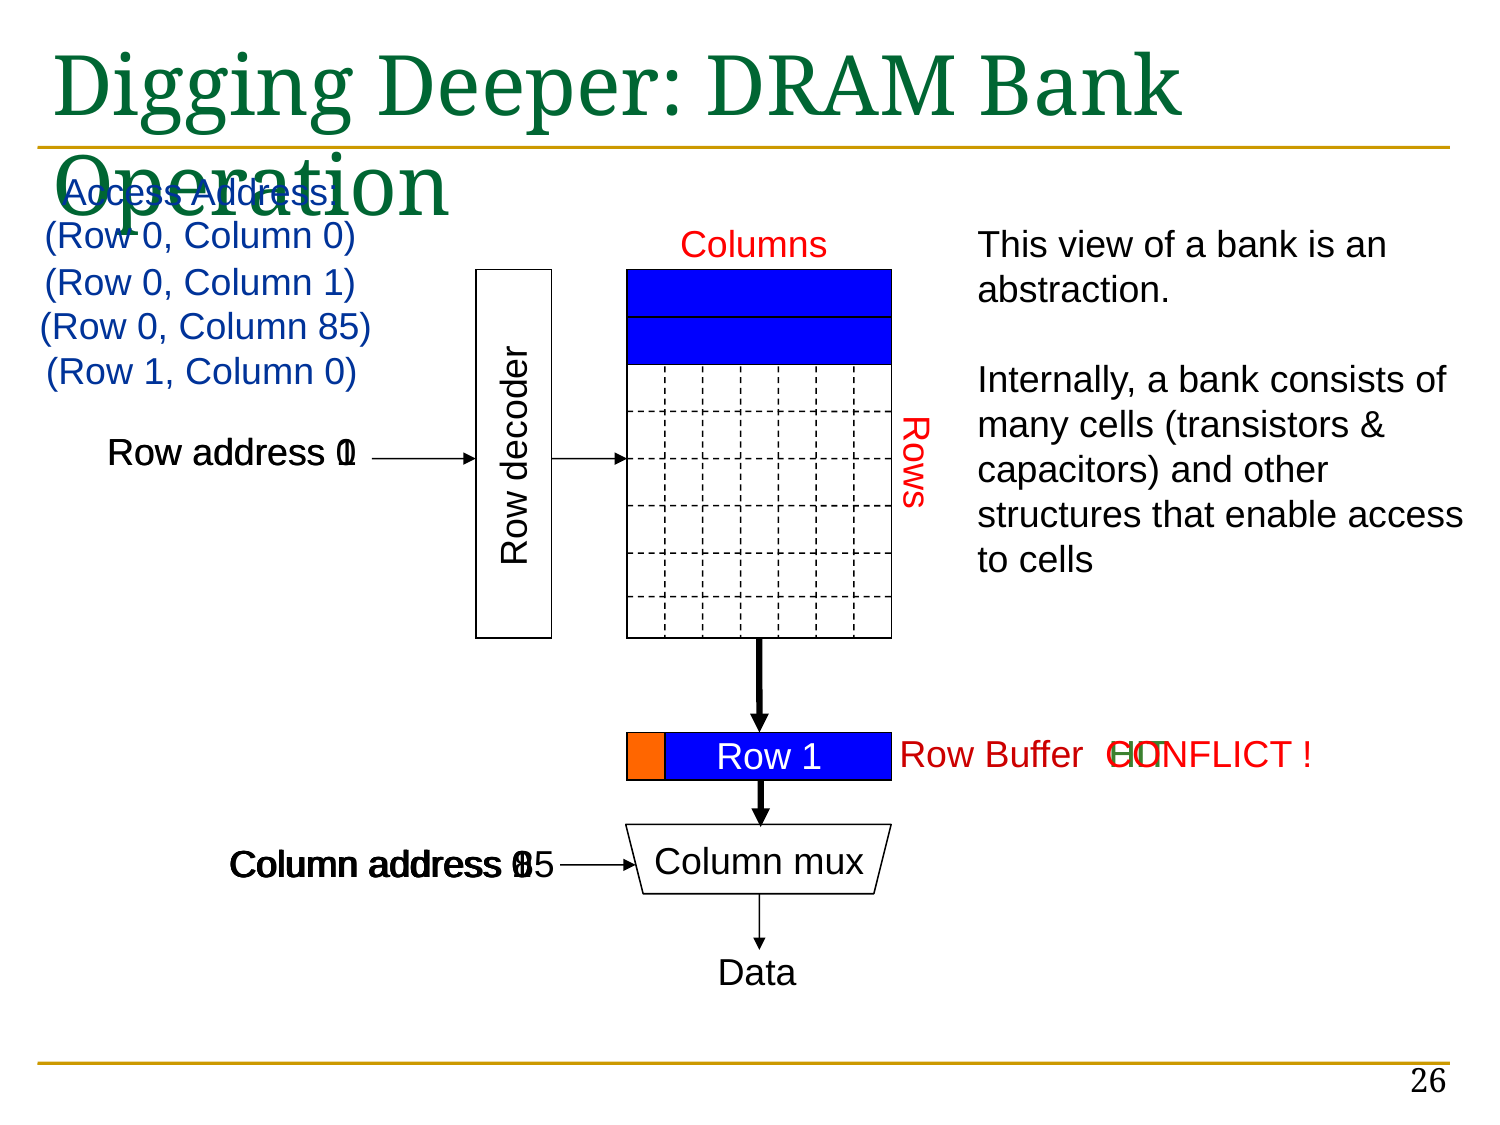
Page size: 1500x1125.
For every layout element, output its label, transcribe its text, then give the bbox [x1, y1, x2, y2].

text_box [475, 269, 552, 638]
text_box Access Address: [25, 160, 364, 221]
text_box [627, 732, 665, 780]
text_box Columns [665, 212, 843, 273]
text_box CONFLICT ! [1090, 723, 1328, 783]
text_box Column address 0 [214, 832, 548, 893]
text_box Column address 85 [548, 833, 570, 893]
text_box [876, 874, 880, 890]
title Digging Deeper: DRAM Bank Operation [37, 24, 1450, 200]
slide_number 26 [1111, 1036, 1462, 1112]
text_box Data [702, 940, 812, 1001]
text_box [754, 785, 767, 824]
text_box [627, 316, 892, 365]
text_box Row 1 [701, 724, 838, 785]
text_box [753, 637, 766, 724]
text_box [753, 894, 766, 940]
text_box [372, 452, 476, 465]
text_box Rows [888, 401, 949, 525]
text_box (Row 0, Column 85) [24, 294, 388, 355]
text_box [627, 269, 892, 316]
text_box (Row 0, Column 1) [8, 250, 372, 311]
text_box (Row 0, Column 0) [29, 204, 372, 250]
text_box [627, 365, 892, 638]
text_box [570, 858, 635, 872]
text_box [838, 732, 892, 780]
text_box This view of a bank is an abstraction. Internally, a bank consists of many cells (transistors & capacitors) and other structures that enable access to cells [962, 212, 1496, 588]
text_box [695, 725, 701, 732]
text_box [551, 452, 628, 465]
text_box Row Buffer [884, 723, 1090, 783]
text_box Row decoder [481, 331, 542, 582]
text_box (Row 1, Column 0) [31, 339, 373, 400]
text_box [665, 732, 701, 780]
text_box [625, 824, 892, 894]
text_box Row address 1 [92, 420, 372, 481]
